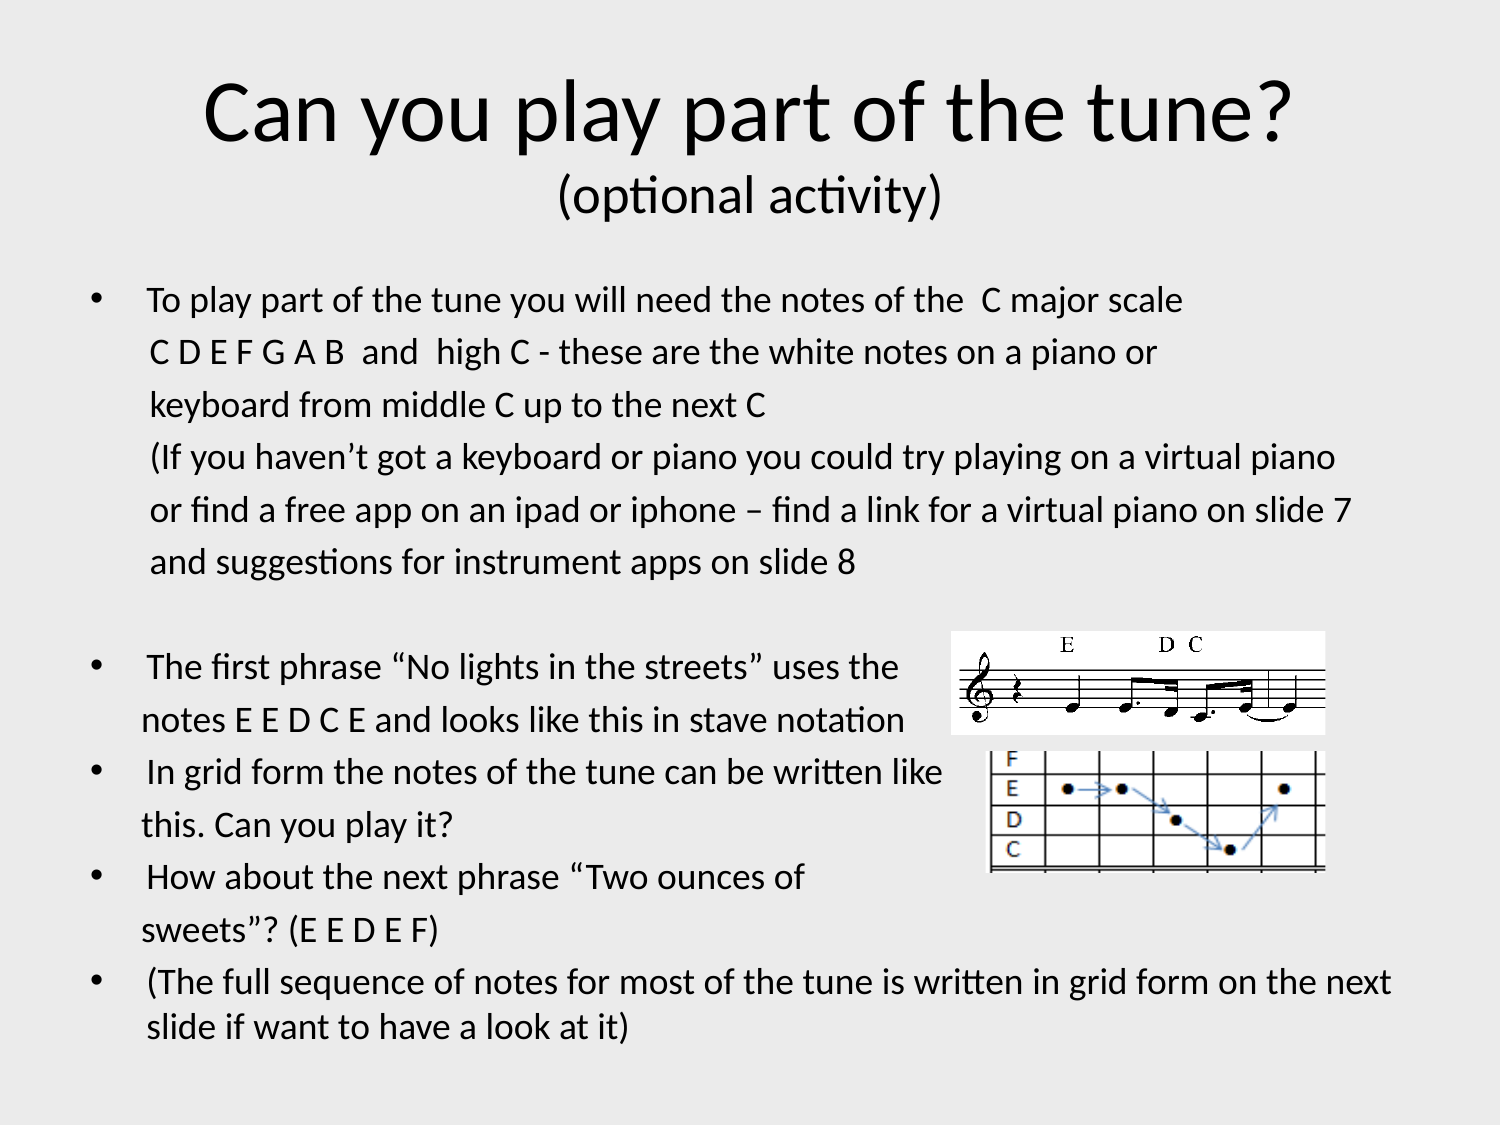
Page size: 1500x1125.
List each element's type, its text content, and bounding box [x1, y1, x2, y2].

text_box [730, 528, 770, 596]
picture [950, 631, 1326, 735]
title Can you play part of the tune? (optional activity) [75, 45, 1425, 233]
list To play part of the tune you will need the notes of the C major scale C D E F G A B and high C - these are the white notes on a piano or keyboard from middle C up to the next C (If you haven’t got a keyboard or piano you could try playing on a virtual piano or find a free app on an ipad or iphone – find a link for a virtual piano on slide 7 and suggestions for instrument apps on slide 8 The first phrase “No lights in the streets” uses the notes E E D C E and looks like this in stave notation In grid form the notes of the tune can be written like this. Can you play it? How about the next phrase “Two ounces of sweets”? (E E D E F) (The full sequence of notes for most of the tune is written in grid form on the next slide if want to have a look at it) [75, 267, 1425, 1010]
picture [985, 751, 1326, 874]
